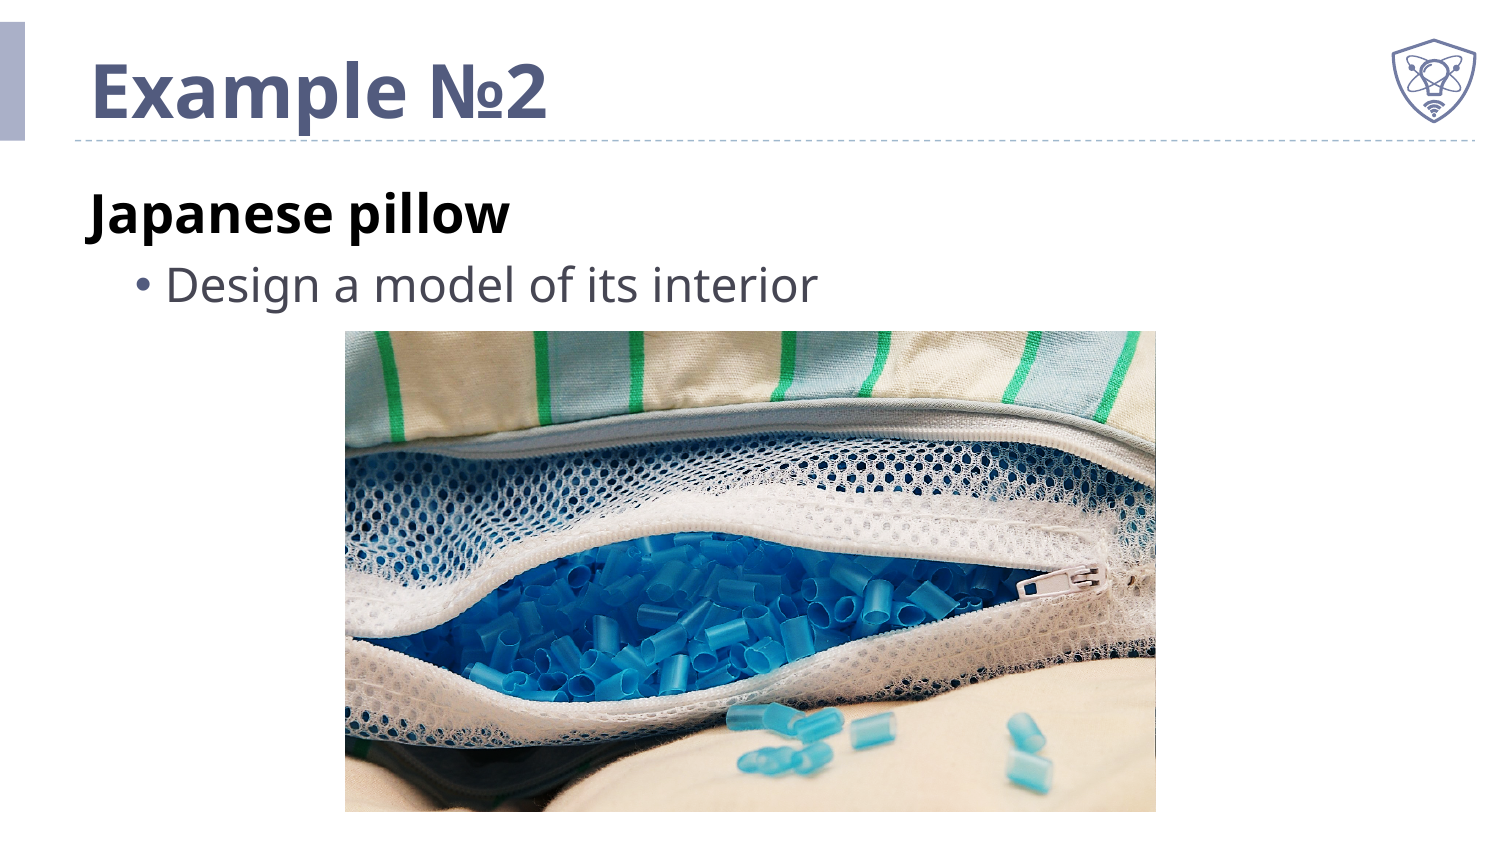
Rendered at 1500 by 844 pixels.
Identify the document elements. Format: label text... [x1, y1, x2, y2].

list Japanese pillow Design a model of its interior [75, 171, 1475, 835]
picture [344, 331, 1156, 813]
title Example №2 [75, 18, 1475, 141]
